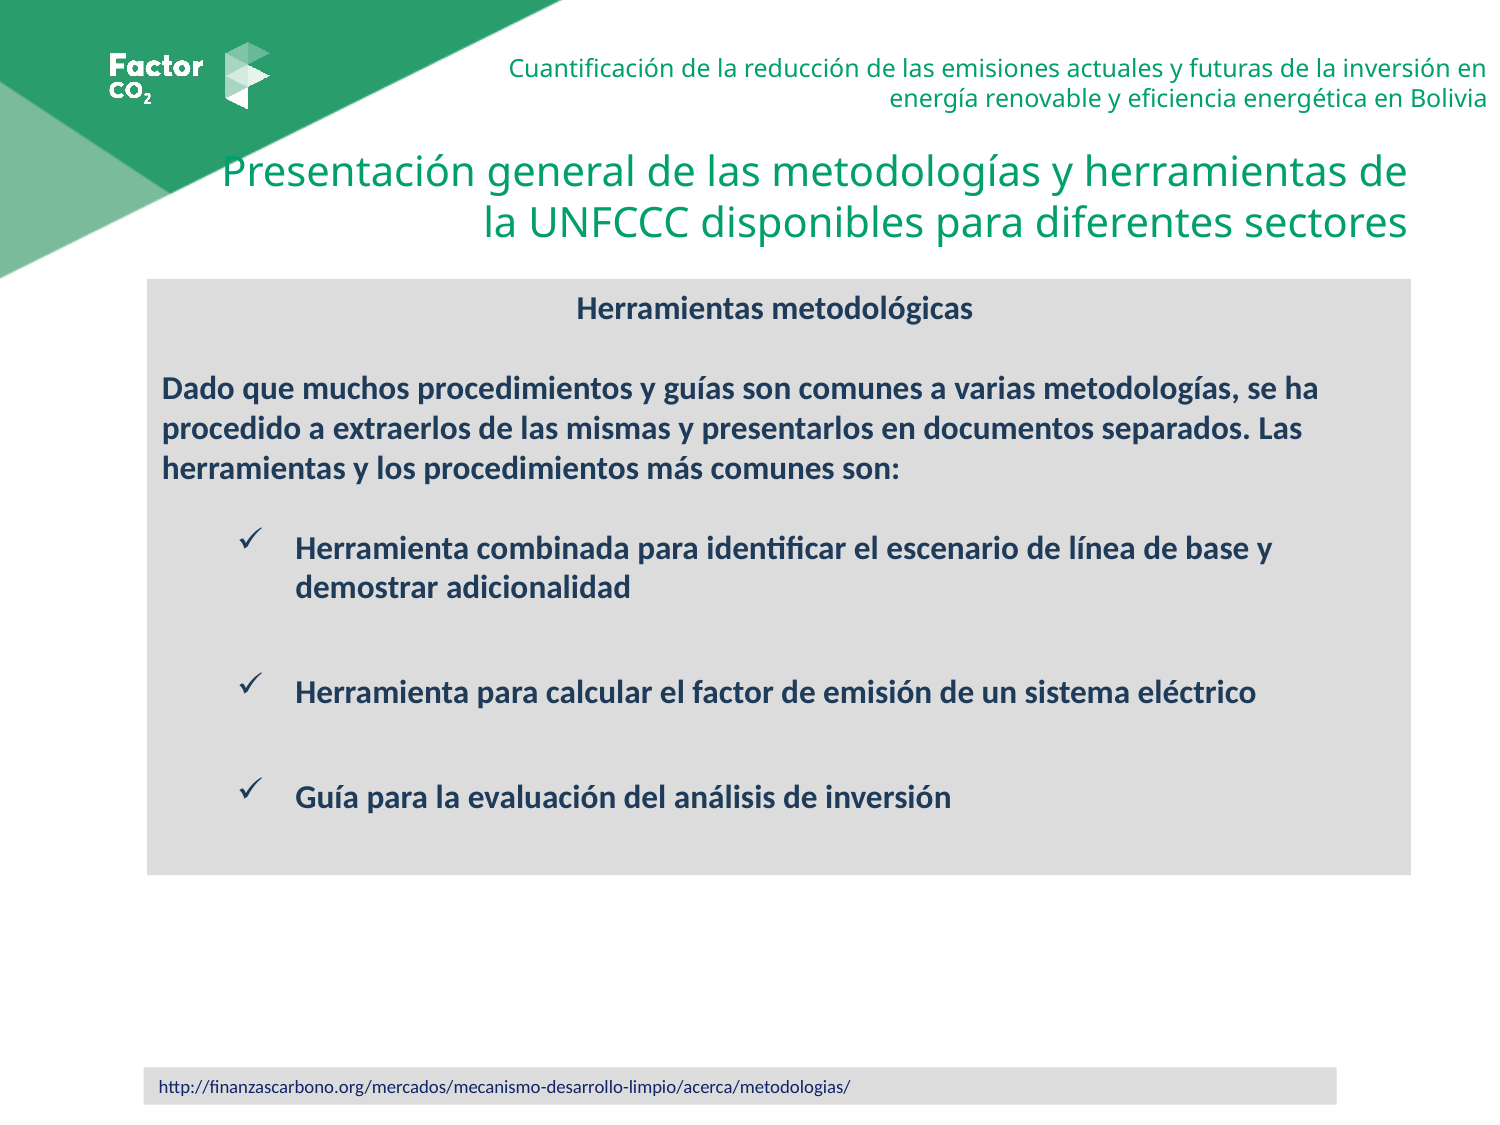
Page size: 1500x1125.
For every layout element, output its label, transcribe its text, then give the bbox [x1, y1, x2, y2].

text_box Herramientas metodológicas Dado que muchos procedimientos y guías son comunes a varias metodologías, se ha procedido a extraerlos de las mismas y presentarlos en documentos separados. Las herramientas y los procedimientos más comunes son: Herramienta combinada para identificar el escenario de línea de base y demostrar adicionalidad Herramienta para calcular el factor de emisión de un sistema eléctrico Guía para la evaluación del análisis de inversión [147, 278, 1411, 876]
text_box Presentación general de las metodologías y herramientas de la UNFCCC disponibles para diferentes sectores [171, 137, 1424, 253]
text_box [0, 0, 1500, 75]
text_box http://finanzascarbono.org/mercados/mecanismo-desarrollo-limpio/acerca/metodologias/ [143, 1067, 1337, 1105]
picture [0, 75, 1500, 1125]
